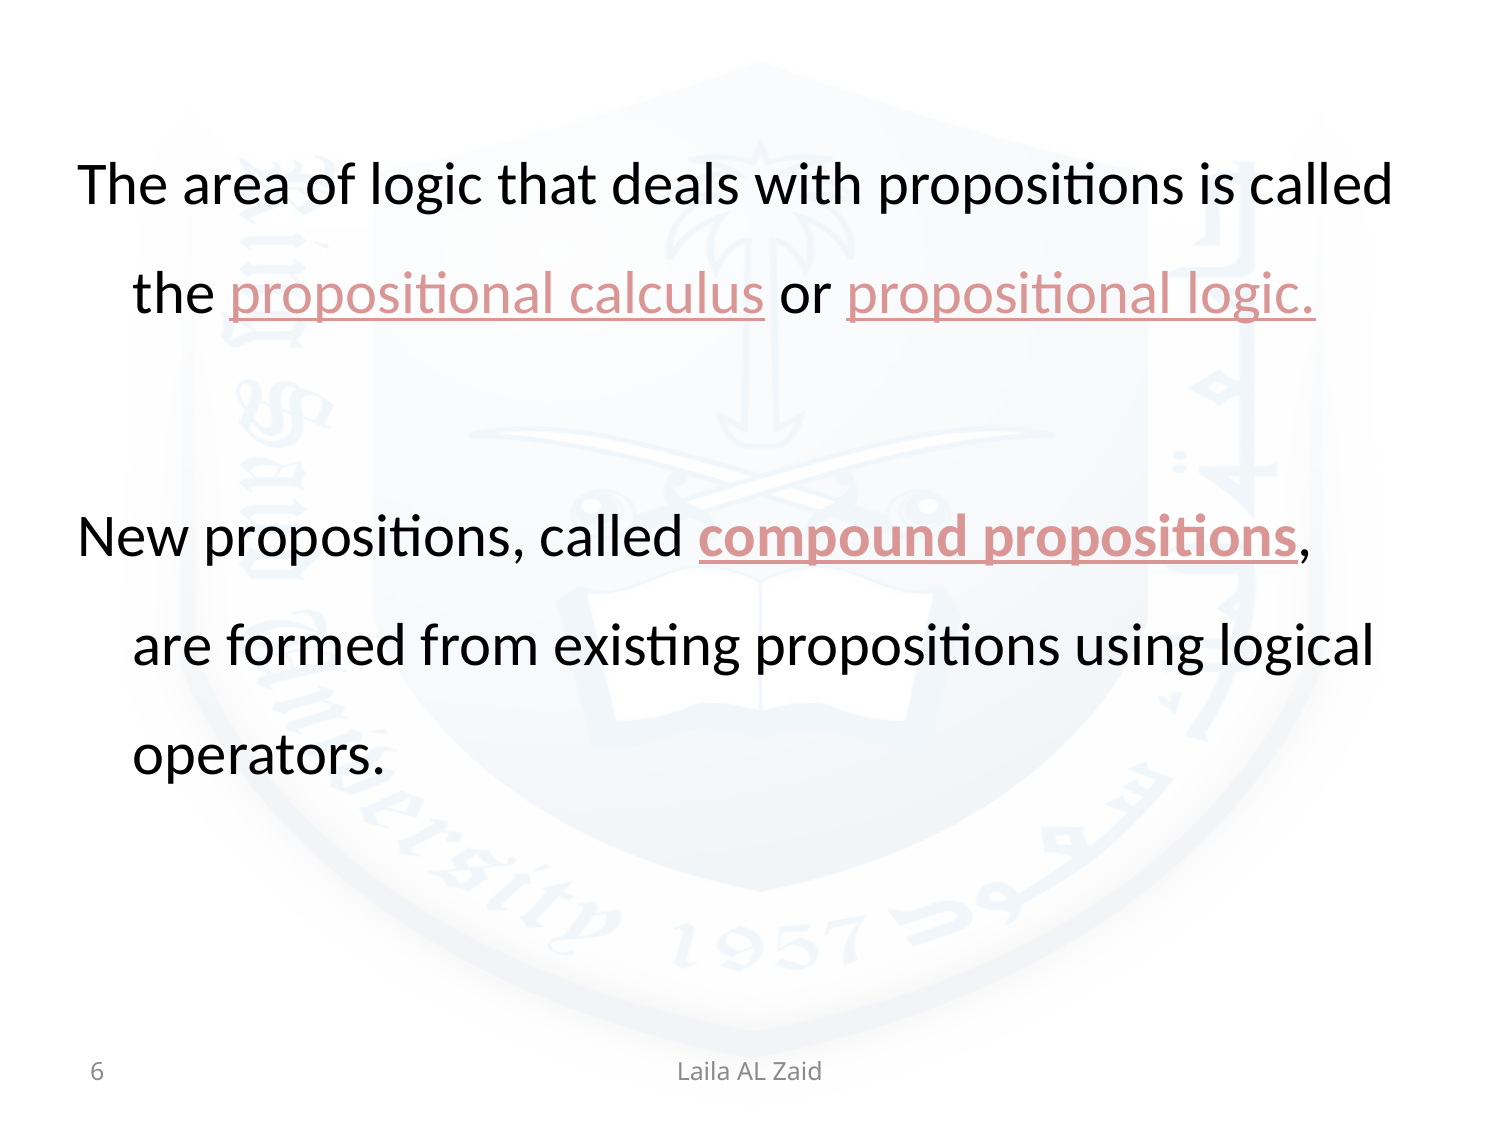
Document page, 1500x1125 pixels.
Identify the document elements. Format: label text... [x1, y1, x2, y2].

footer Laila AL Zaid [512, 1042, 988, 1103]
slide_number 6 [75, 1042, 425, 1103]
list The area of logic that deals with propositions is called the propositional calculus or propositional logic. New propositions, called compound propositions, are formed from existing propositions using logical operators. [62, 99, 1413, 843]
